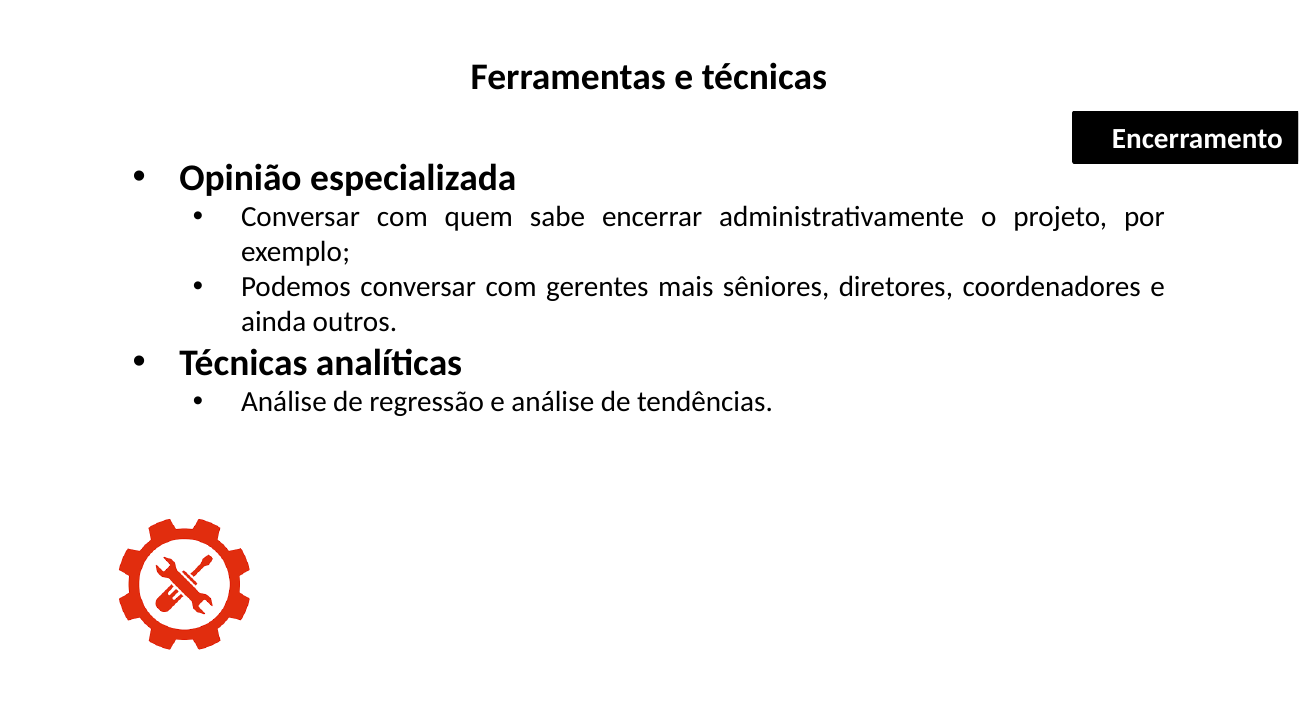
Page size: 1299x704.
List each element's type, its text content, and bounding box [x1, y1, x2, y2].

text_box Opinião especializada Conversar com quem sabe encerrar administrativamente o projeto, por exemplo; Podemos conversar com gerentes mais sêniores, diretores, coordenadores e ainda outros. Técnicas analíticas Análise de regressão e análise de tendências. [117, 145, 1181, 428]
picture [117, 517, 251, 651]
text_box Encerramento [1074, 112, 1299, 162]
text_box Ferramentas e técnicas [0, 44, 1299, 106]
